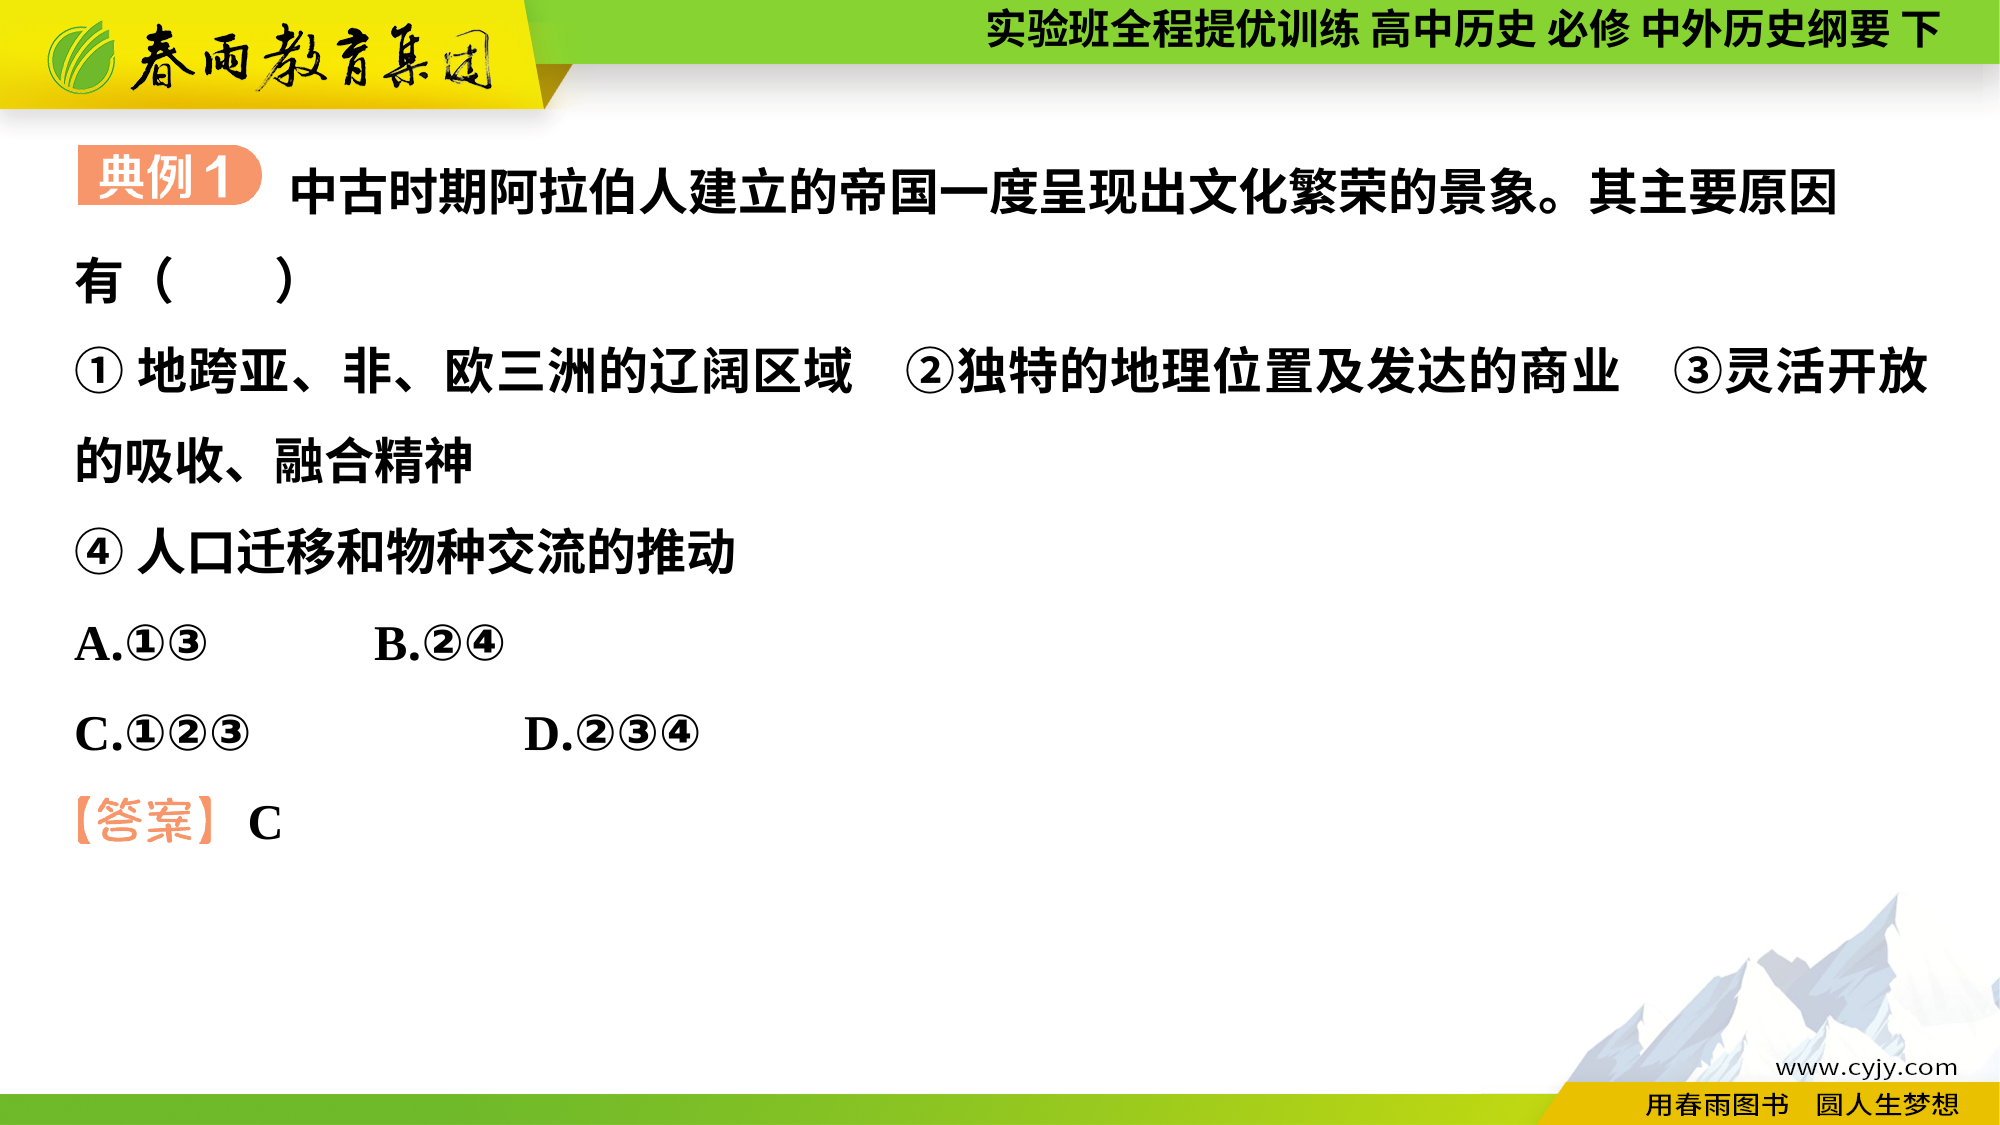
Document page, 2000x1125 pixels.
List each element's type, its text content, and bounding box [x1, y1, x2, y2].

list 中古时期阿拉伯人建立的帝国一度呈现出文化繁荣的景象。其主要原因 有（ ） ①地跨亚、非、欧三洲的辽阔区域 ②独特的地理位置及发达的商业 ③灵活开放的吸收、融合精神 ④人口迁移和物种交流的推动 A.①③ B.②④ C.①②③ D.②③④ [59, 122, 1944, 774]
text_box C [232, 782, 299, 857]
picture [0, 0, 2000, 1125]
